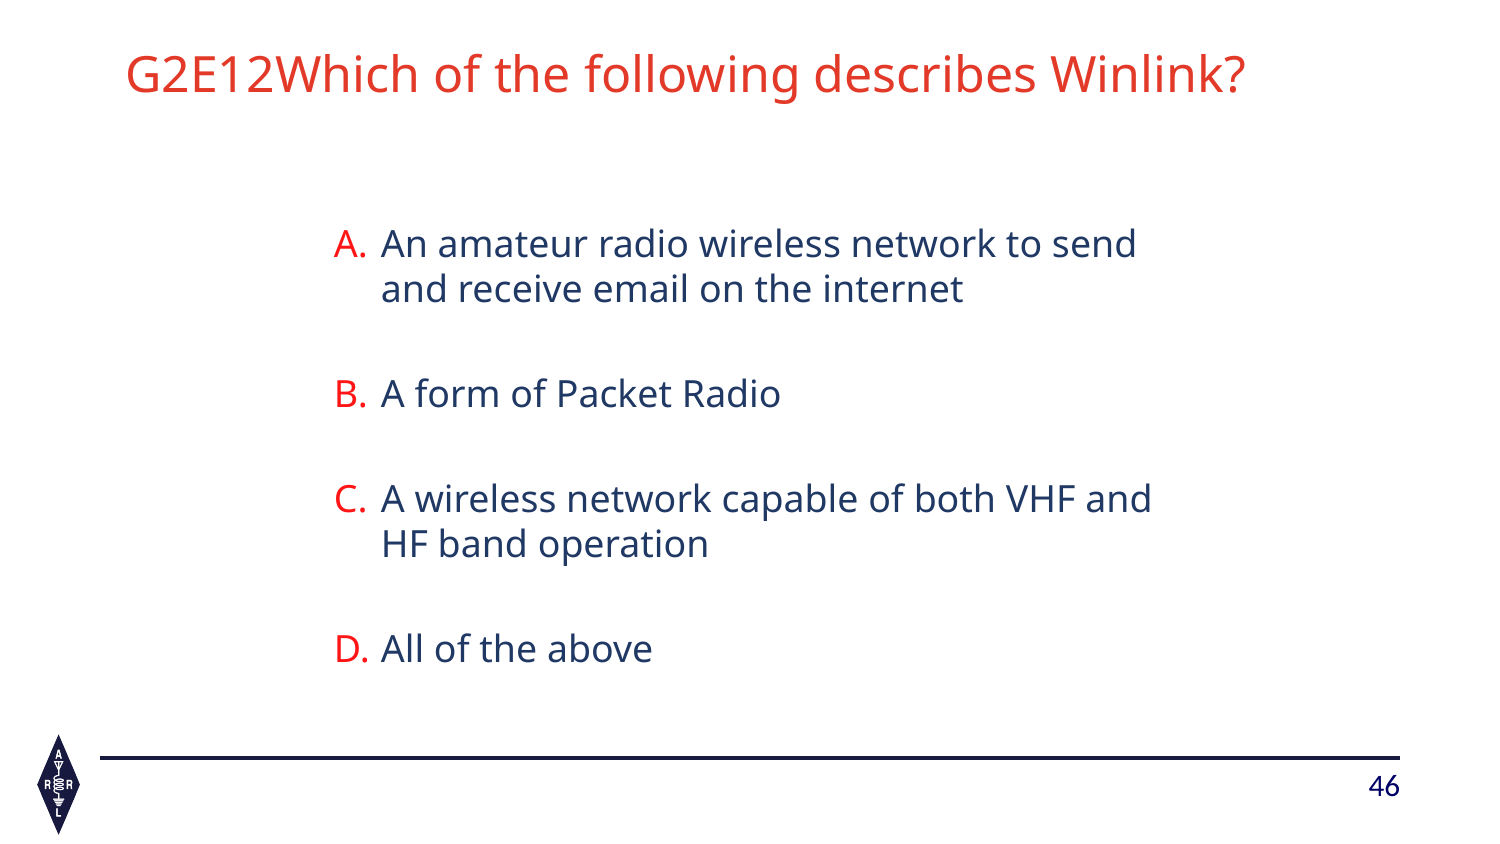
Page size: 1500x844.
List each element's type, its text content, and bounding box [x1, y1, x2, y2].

title G2E12 Which of the following describes Winlink? [125, 43, 1375, 151]
list [76, 192, 1425, 827]
picture [37, 734, 80, 835]
text_box An amateur radio wireless network to send and receive email on the internet A form of Packet Radio A wireless network capable of both VHF and HF band operation All of the above [322, 214, 1178, 723]
slide_number 46 [1302, 761, 1400, 807]
